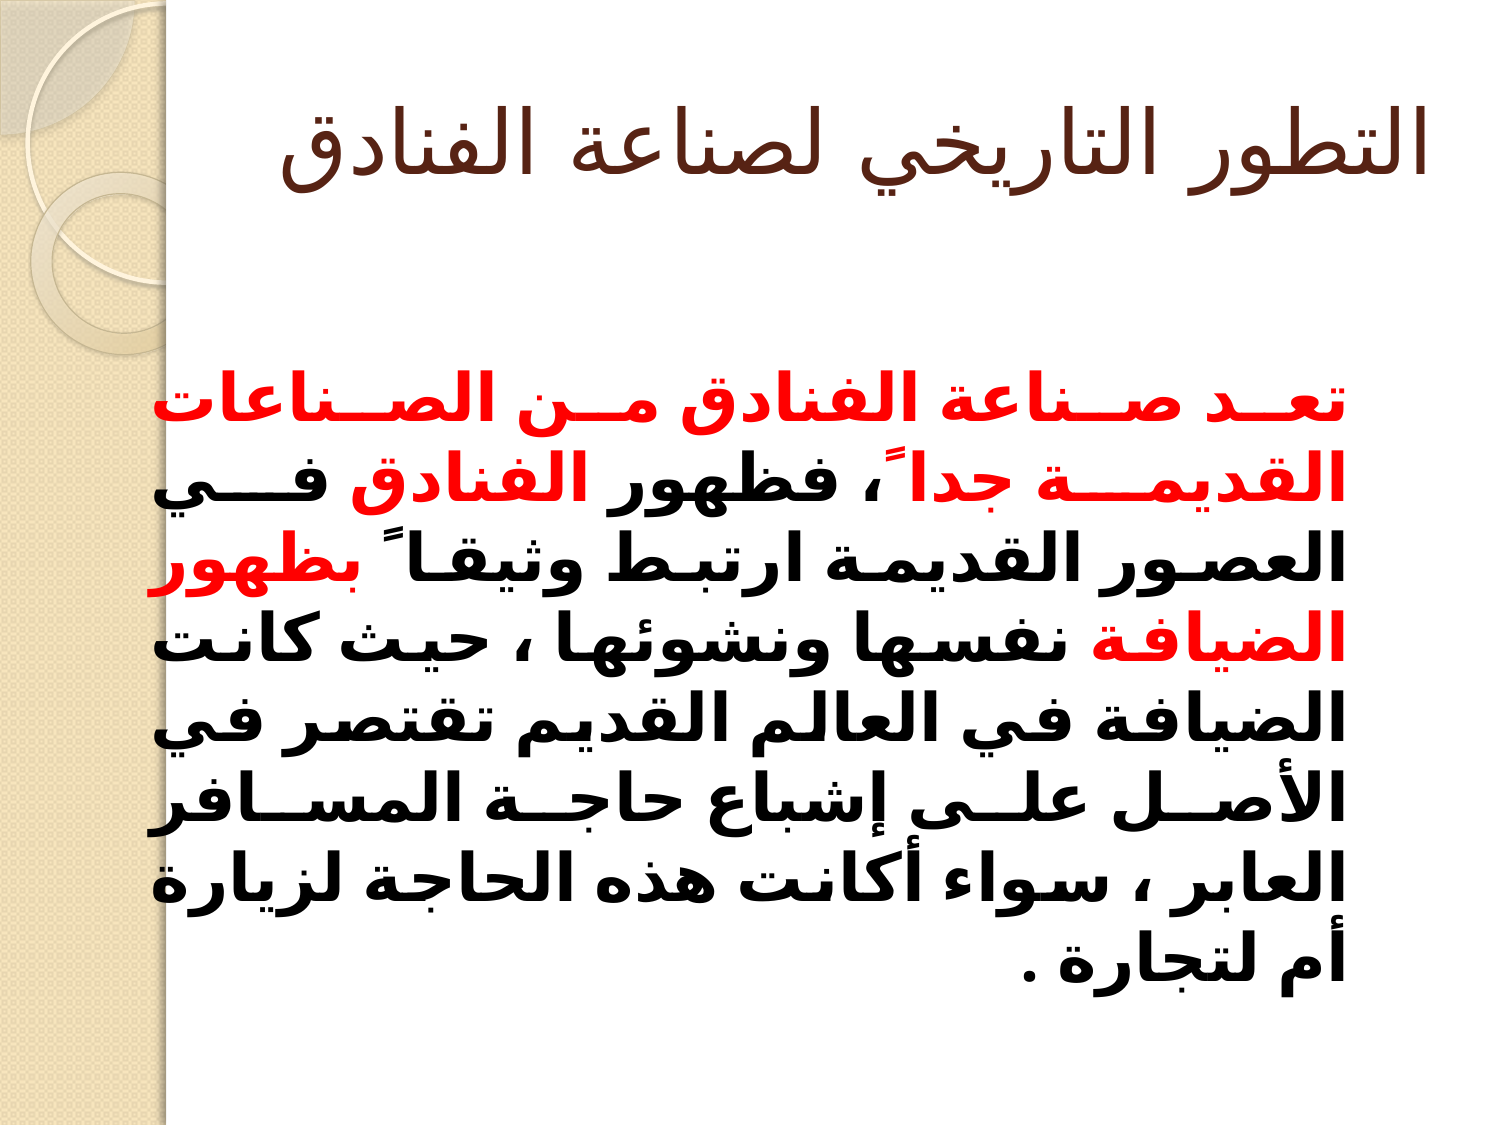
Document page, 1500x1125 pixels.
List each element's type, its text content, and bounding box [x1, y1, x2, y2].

list تعد صناعة الفنادق من الصناعات القديمة جدا ً، فظهور الفنادق في العصور القديمة ارتبط وثيقا ً بظهور الضيافة نفسها ونشوئها ، حيث كانت الضيافة في العالم القديم تقتصر في الأصل على إشباع حاجة المسافر العابر ، سواء أكانت هذه الحاجة لزيارة أم لتجارة . [135, 347, 1365, 1012]
title التطور التاريخي لصناعة الفنادق [235, 45, 1466, 233]
